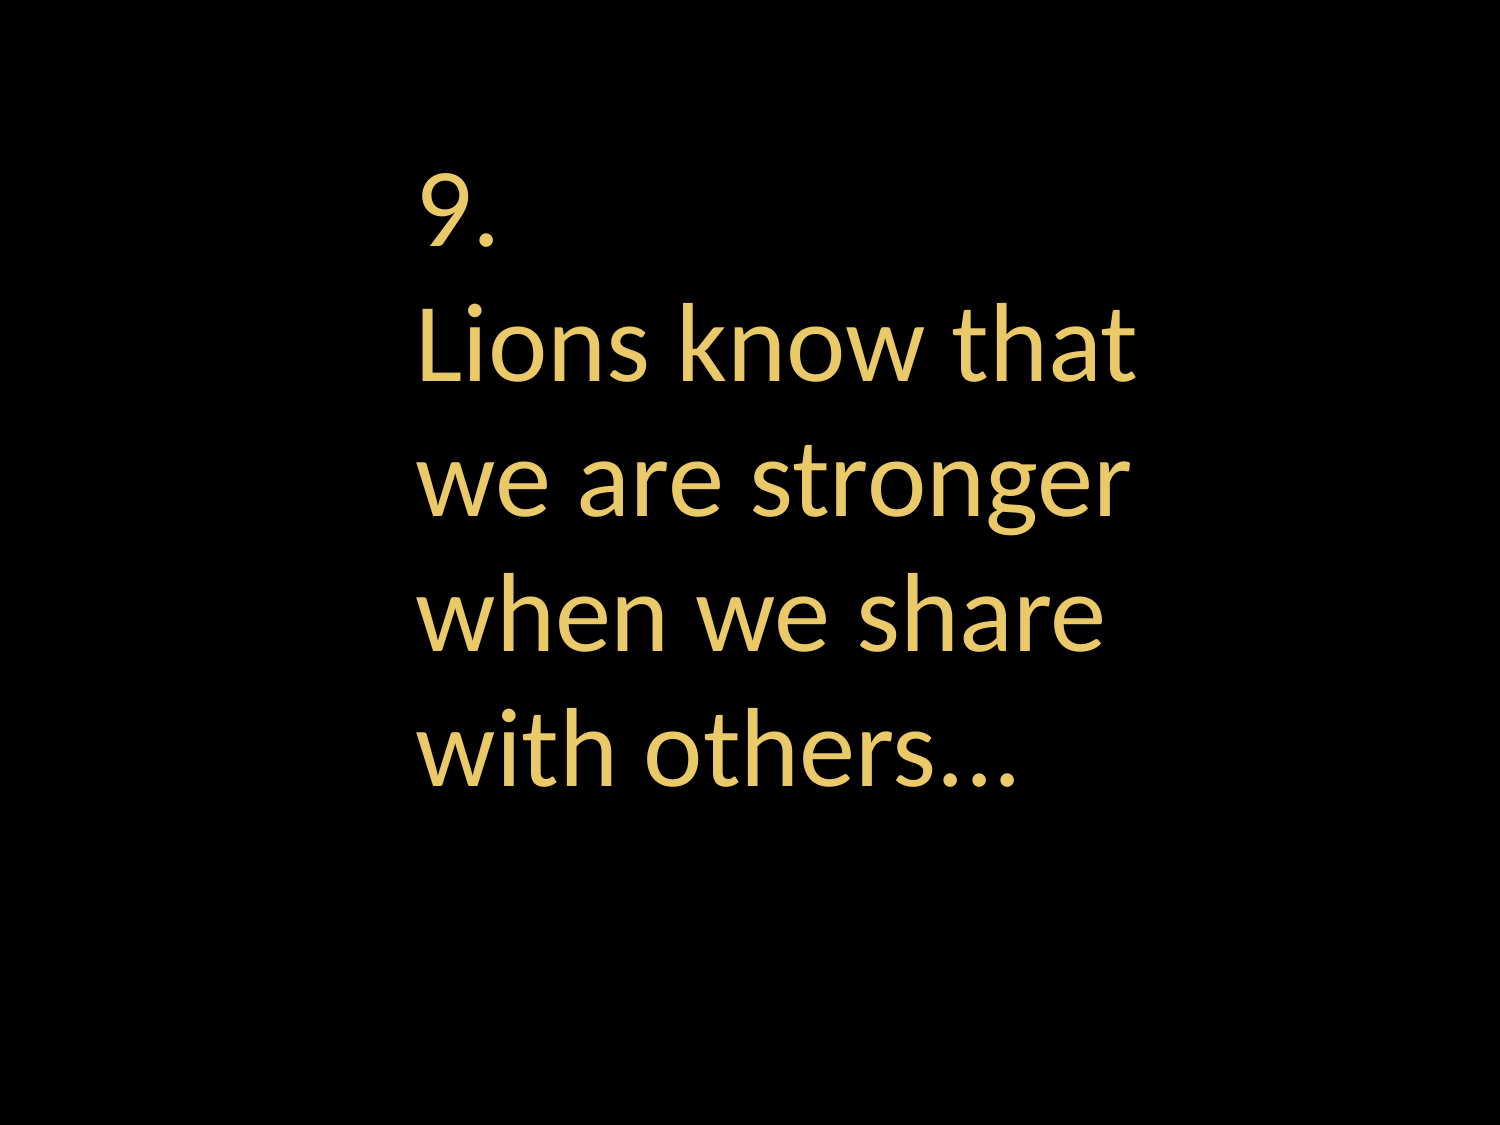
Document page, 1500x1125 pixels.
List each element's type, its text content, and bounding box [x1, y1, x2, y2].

text_box 9. Lions know that we are stronger when we share with others... [401, 126, 1213, 816]
